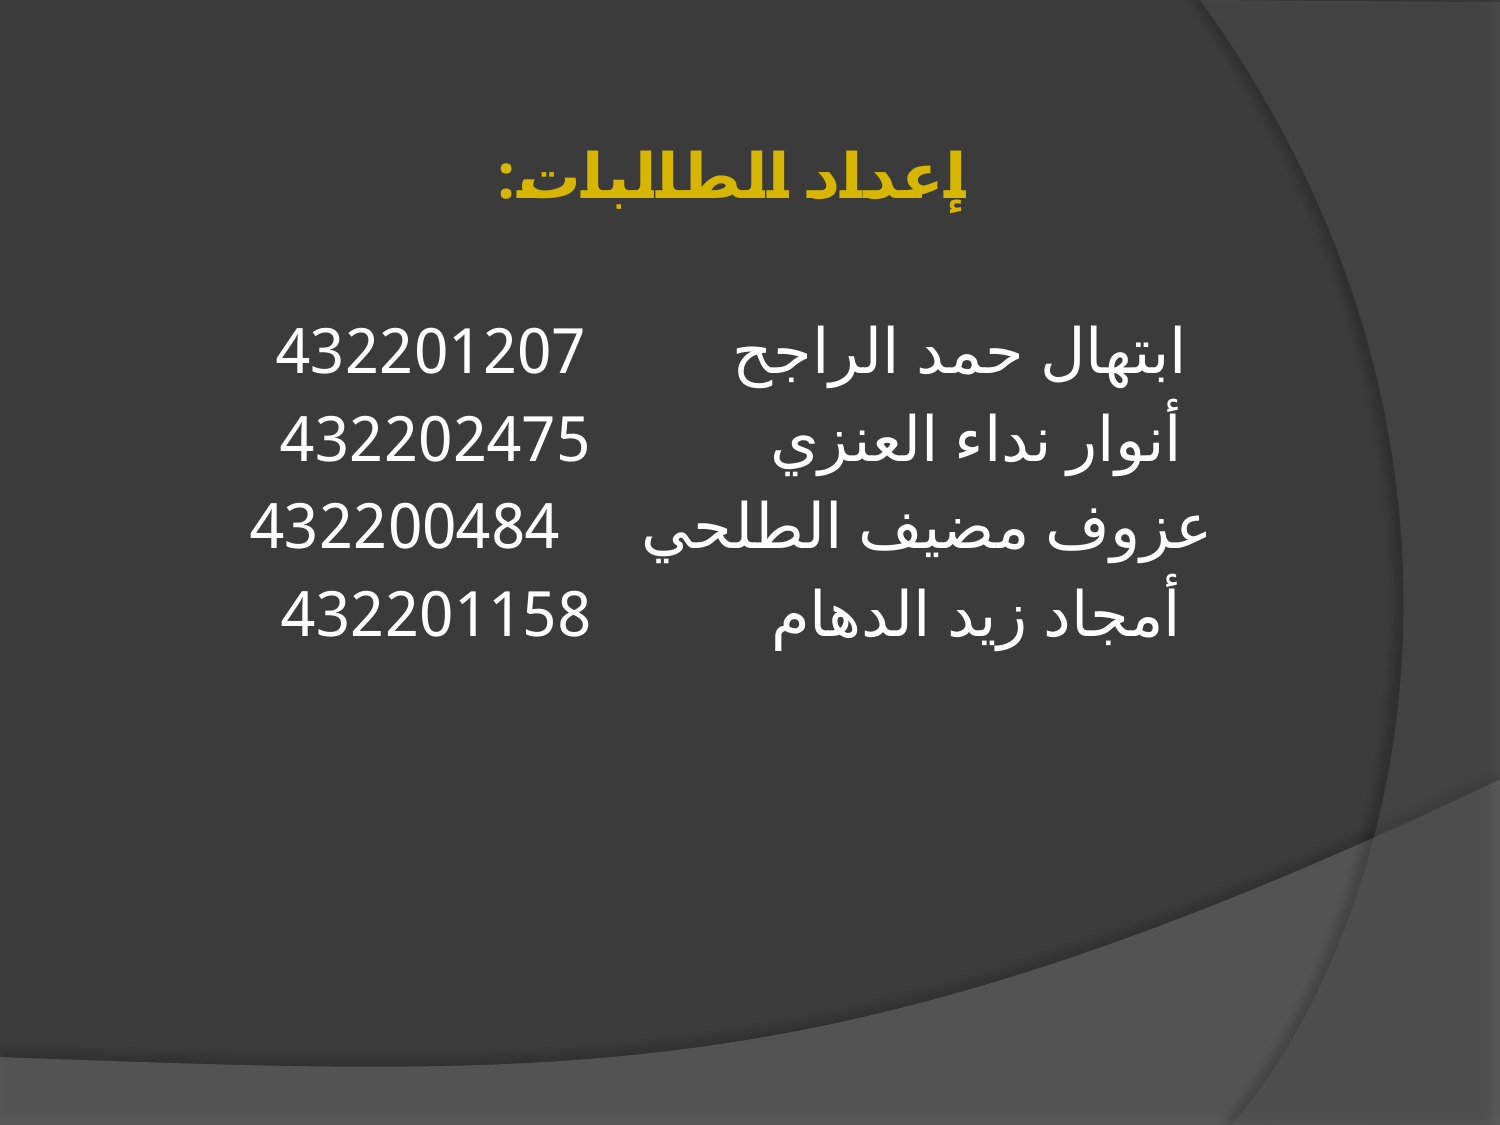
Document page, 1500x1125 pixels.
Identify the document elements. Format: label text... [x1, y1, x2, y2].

list إعداد الطالبات: ابتهال حمد الراجح 432201207 أنوار نداء العنزي 432202475 عزوف مضيف الطلحي 432200484 أمجاد زيد الدهام 432201158 [75, 128, 1395, 1005]
